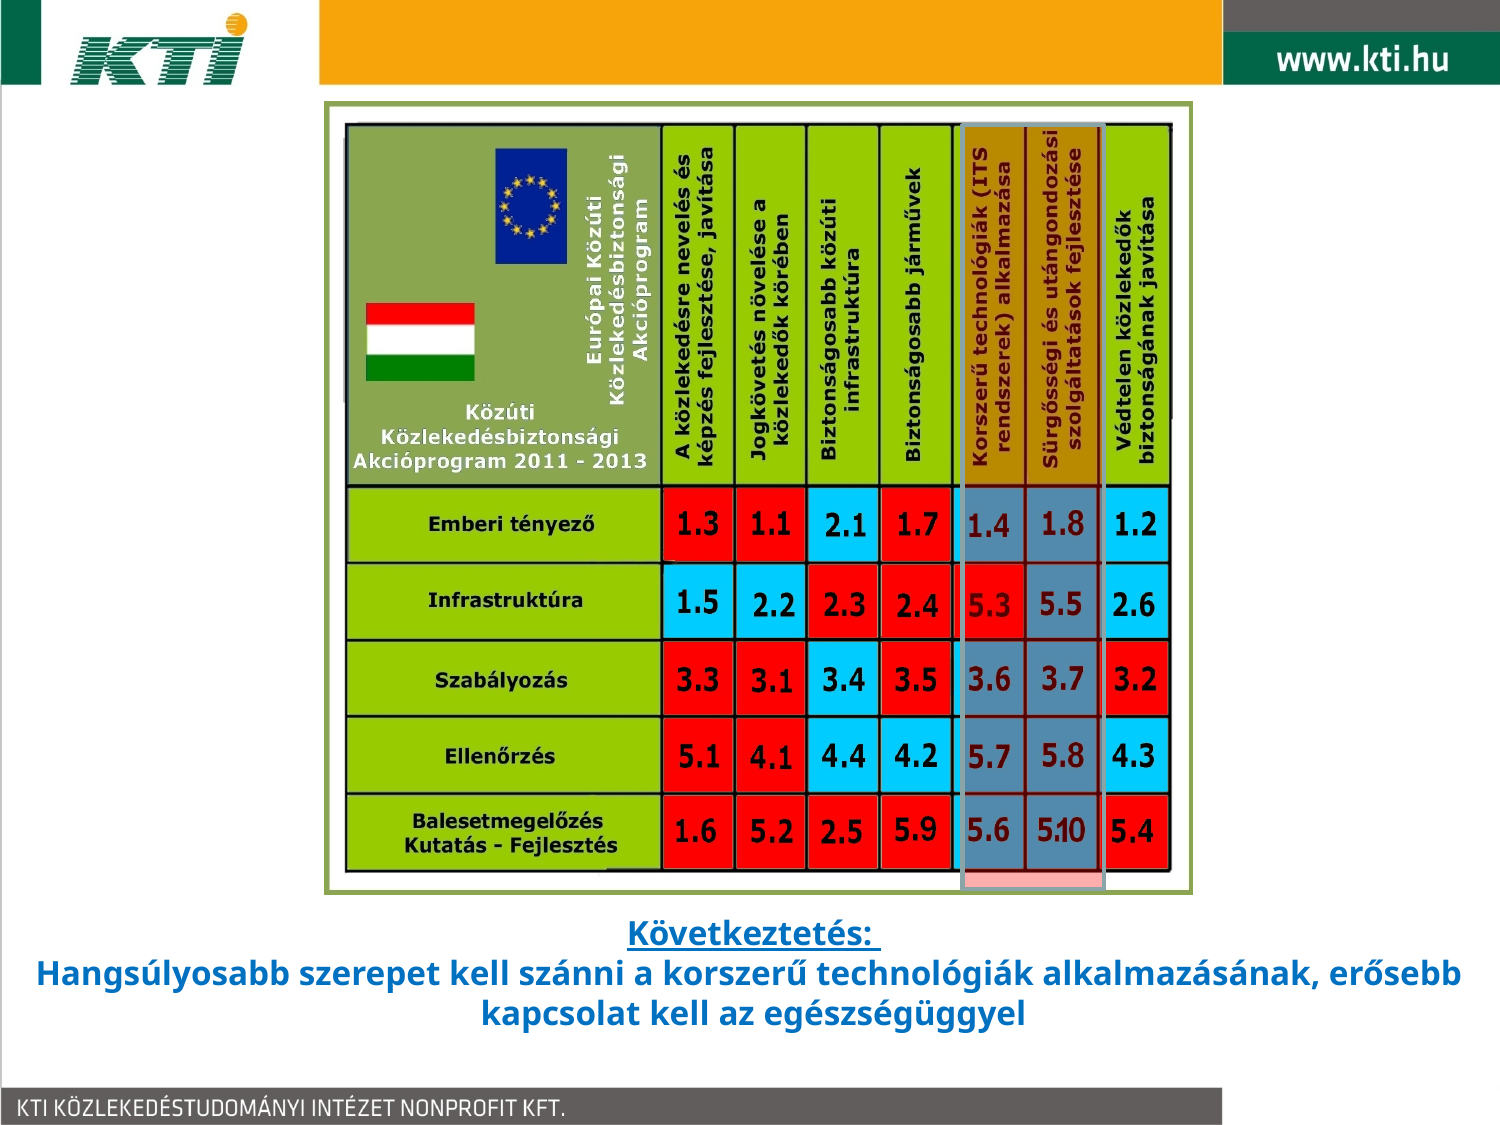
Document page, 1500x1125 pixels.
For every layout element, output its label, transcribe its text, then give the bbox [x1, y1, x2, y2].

picture [0, 0, 1500, 1125]
text_box Következtetés: Hangsúlyosabb szerepet kell szánni a korszerű technológiák alkalmazásának, erősebb kapcsolat kell az egészségüggyel [20, 905, 1488, 1040]
